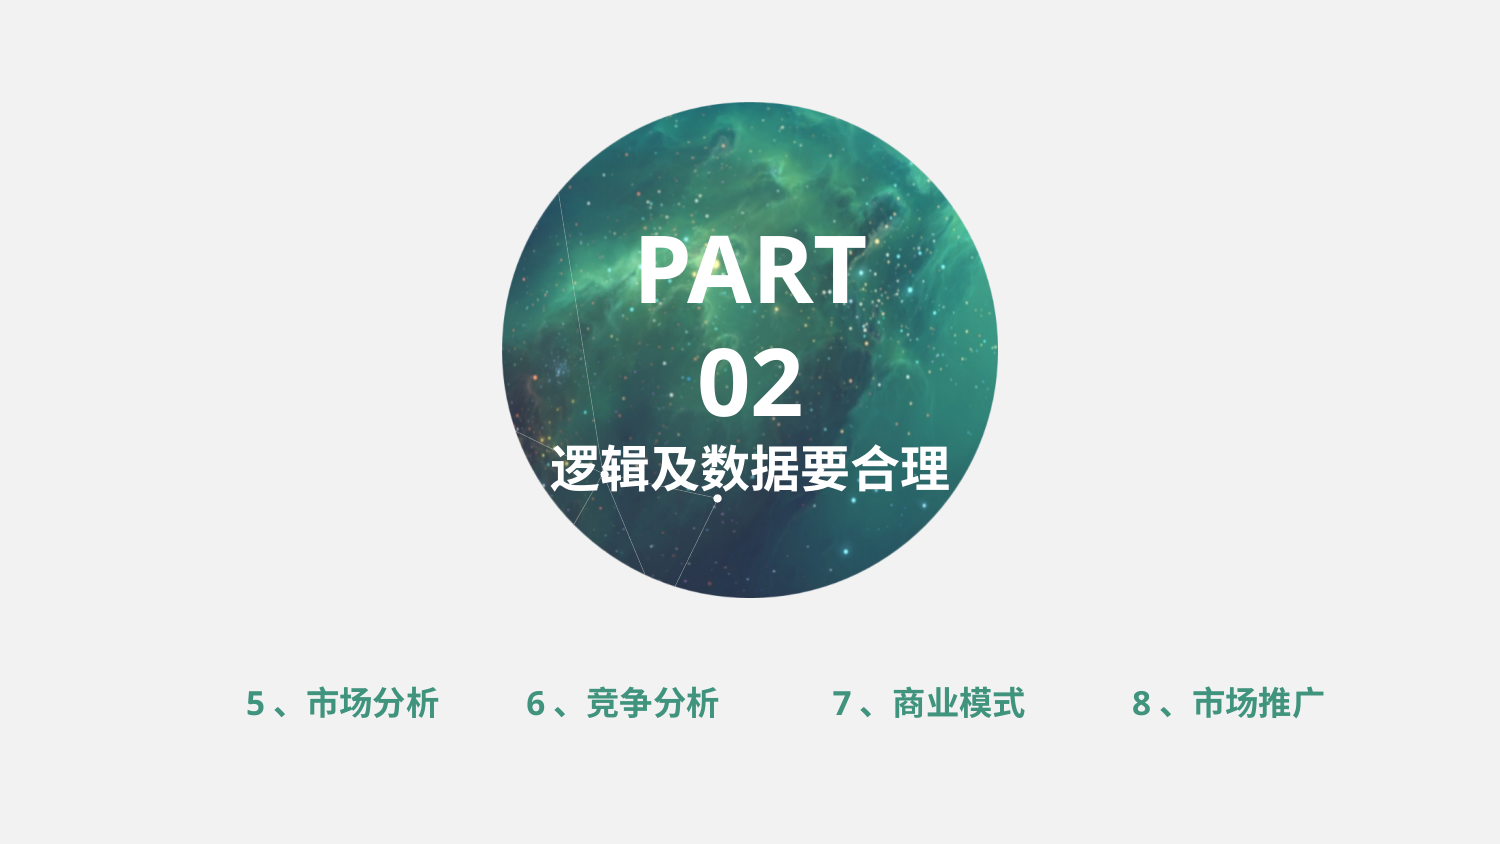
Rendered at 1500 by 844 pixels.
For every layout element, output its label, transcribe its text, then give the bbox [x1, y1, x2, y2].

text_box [513, 192, 722, 587]
text_box 8、市场推广 [1103, 674, 1354, 730]
picture [502, 102, 998, 598]
text_box 6、竞争分析 [511, 674, 743, 730]
text_box 5、市场分析 [216, 674, 477, 730]
text_box 7、商业模式 [796, 674, 1070, 730]
